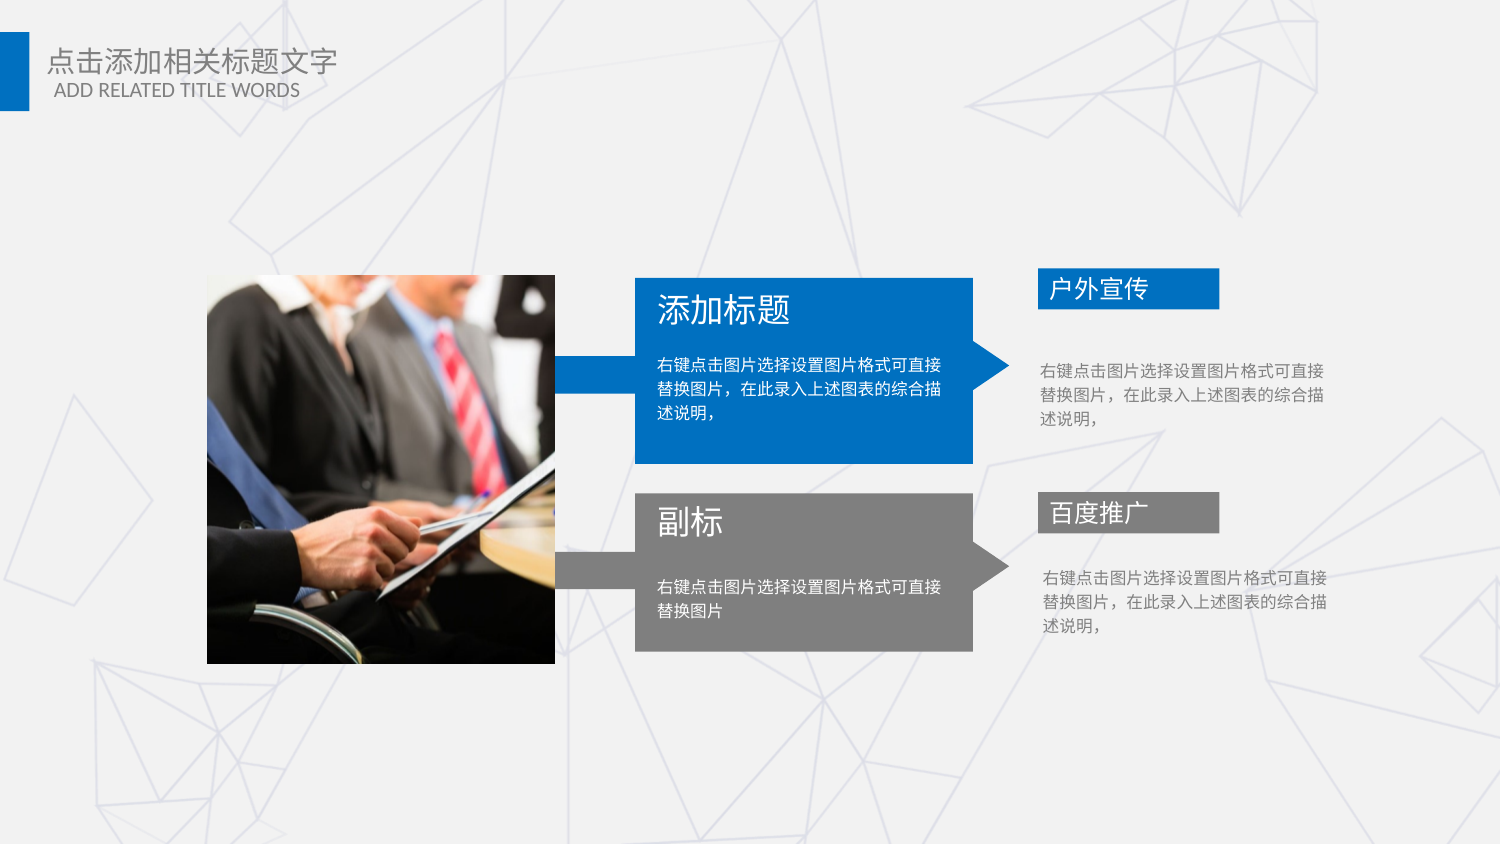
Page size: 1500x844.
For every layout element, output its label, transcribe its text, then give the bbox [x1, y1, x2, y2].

text_box 点击添加相关标题文字 [30, 35, 355, 87]
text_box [560, 493, 1010, 652]
text_box 户外宣传 [1038, 268, 1220, 310]
text_box 右键点击图片选择设置图片格式可直接替换图片，在此录入上述图表的综合描述说明， [1031, 558, 1347, 641]
text_box 右键点击图片选择设置图片格式可直接替换图片，在此录入上述图表的综合描述说明， [1028, 351, 1344, 435]
text_box 百度推广 [1038, 492, 1220, 534]
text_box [558, 277, 1010, 465]
text_box ADD RELATED TITLE WORDS [38, 67, 317, 110]
picture [0, 0, 1500, 844]
